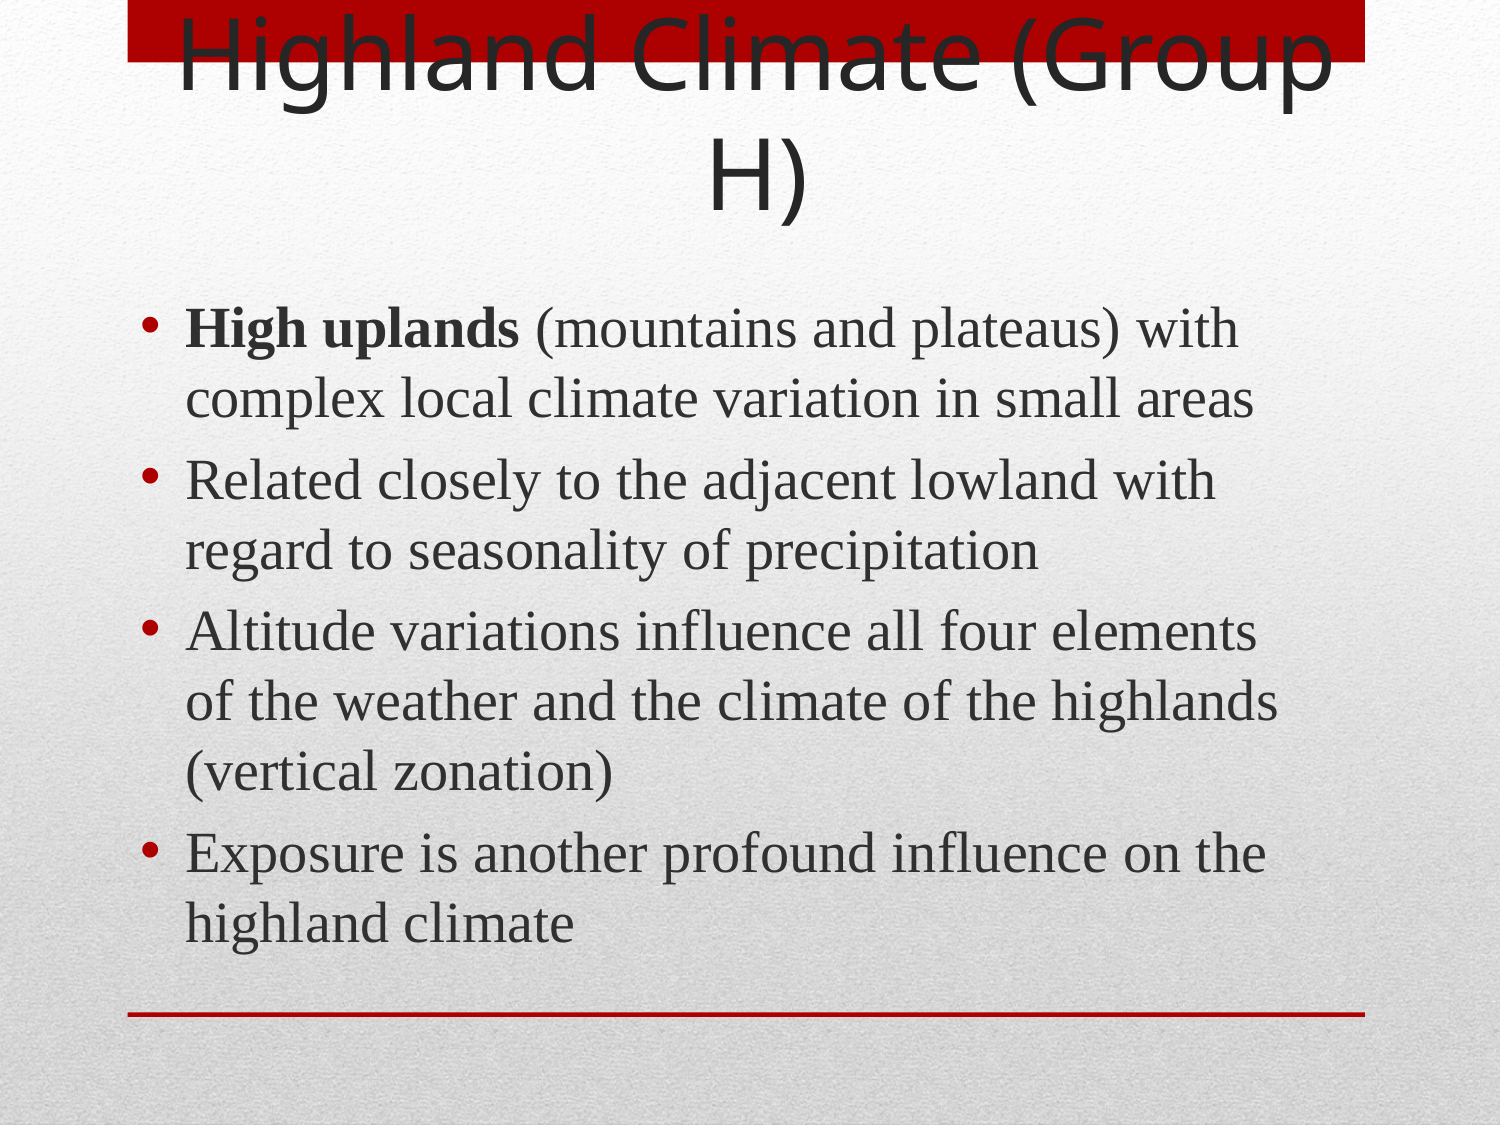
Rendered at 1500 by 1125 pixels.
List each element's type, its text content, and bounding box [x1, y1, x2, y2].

list High uplands (mountains and plateaus) with complex local climate variation in small areas Related closely to the adjacent lowland with regard to seasonality of precipitation Altitude variations influence all four elements of the weather and the climate of the highlands (vertical zonation) Exposure is another profound influence on the highland climate [125, 249, 1325, 994]
title Highland Climate (Group H) [150, 50, 1363, 238]
